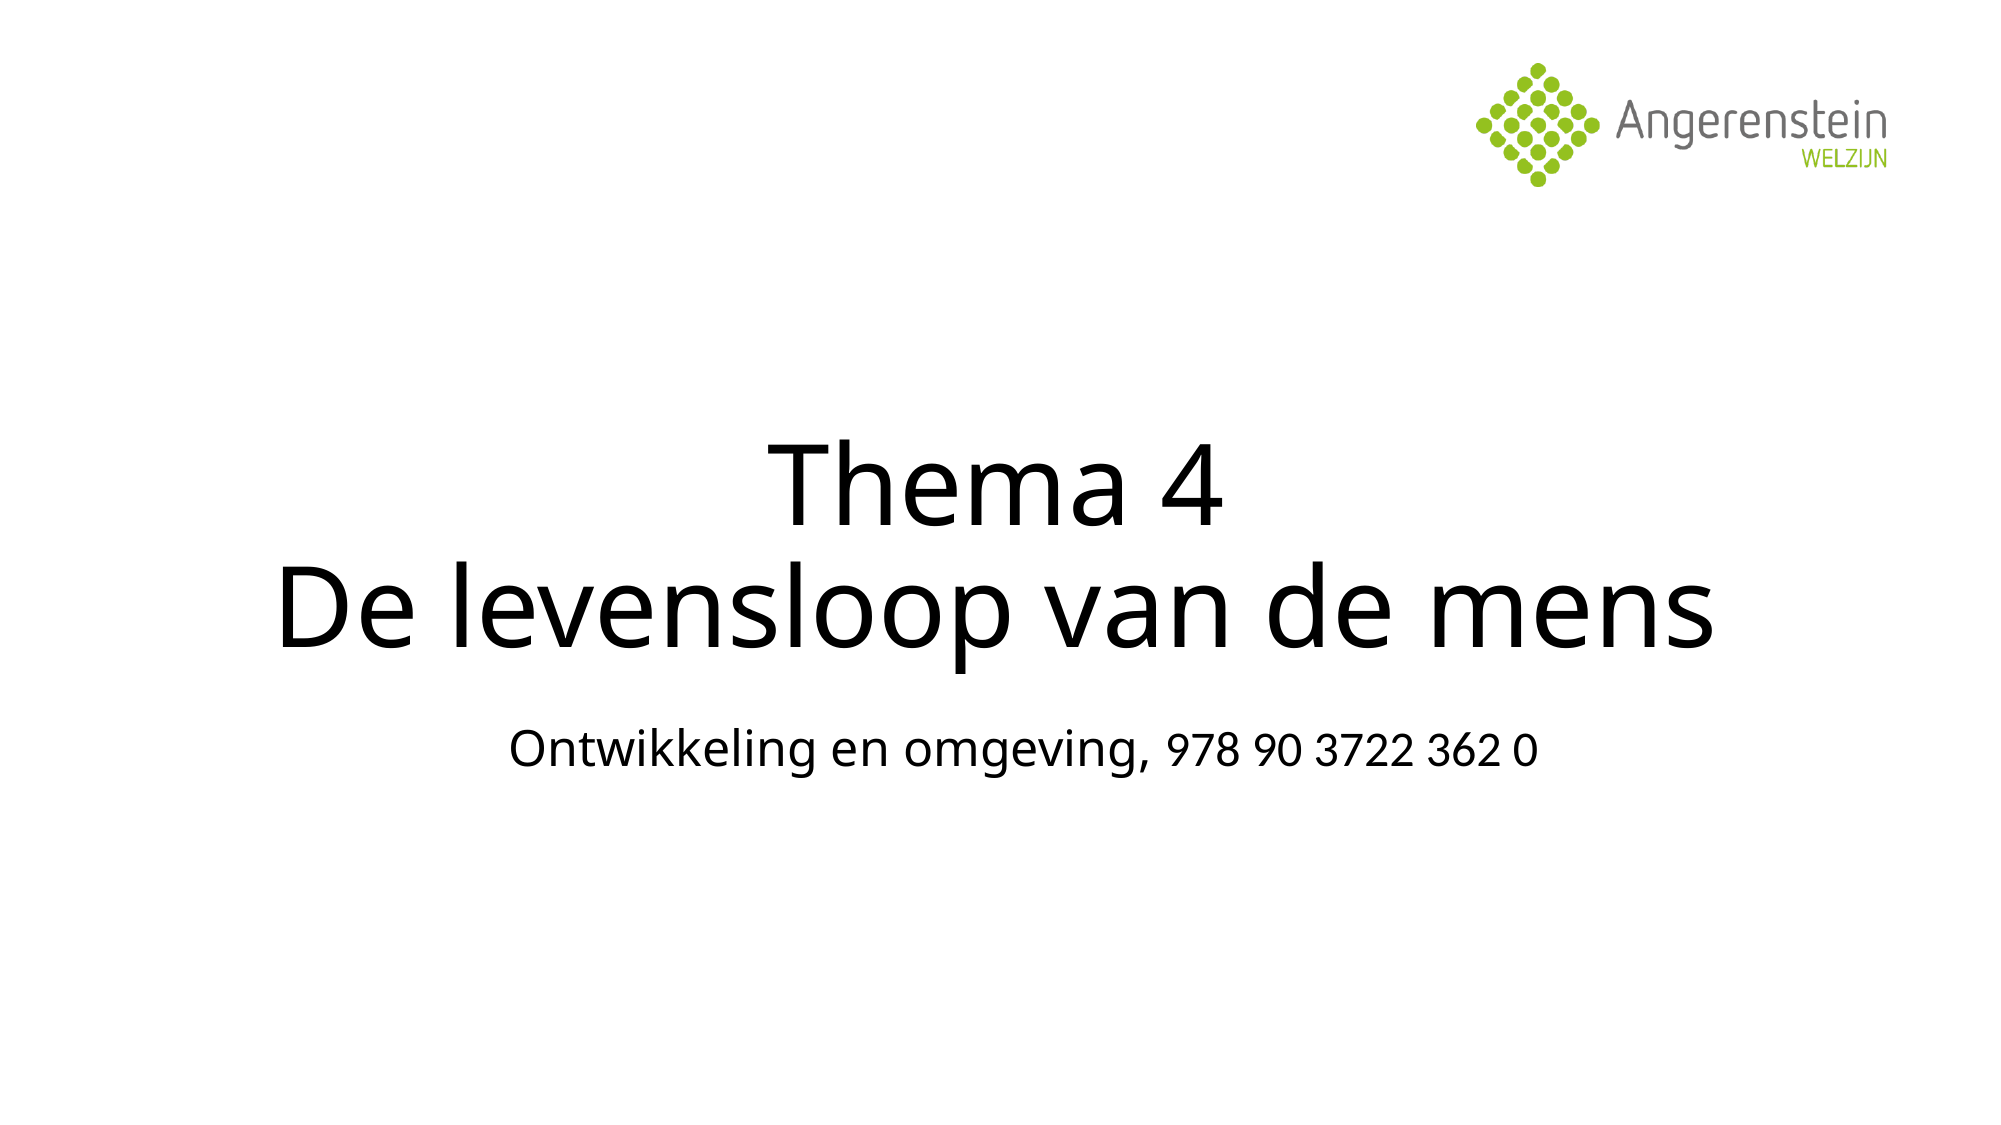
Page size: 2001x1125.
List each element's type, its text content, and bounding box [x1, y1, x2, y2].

text_box Thema 4 De levensloop van de mens [246, 287, 1746, 679]
text_box Ontwikkeling en omgeving, 978 90 3722 362 0 [273, 715, 1774, 832]
picture [1476, 63, 1889, 187]
